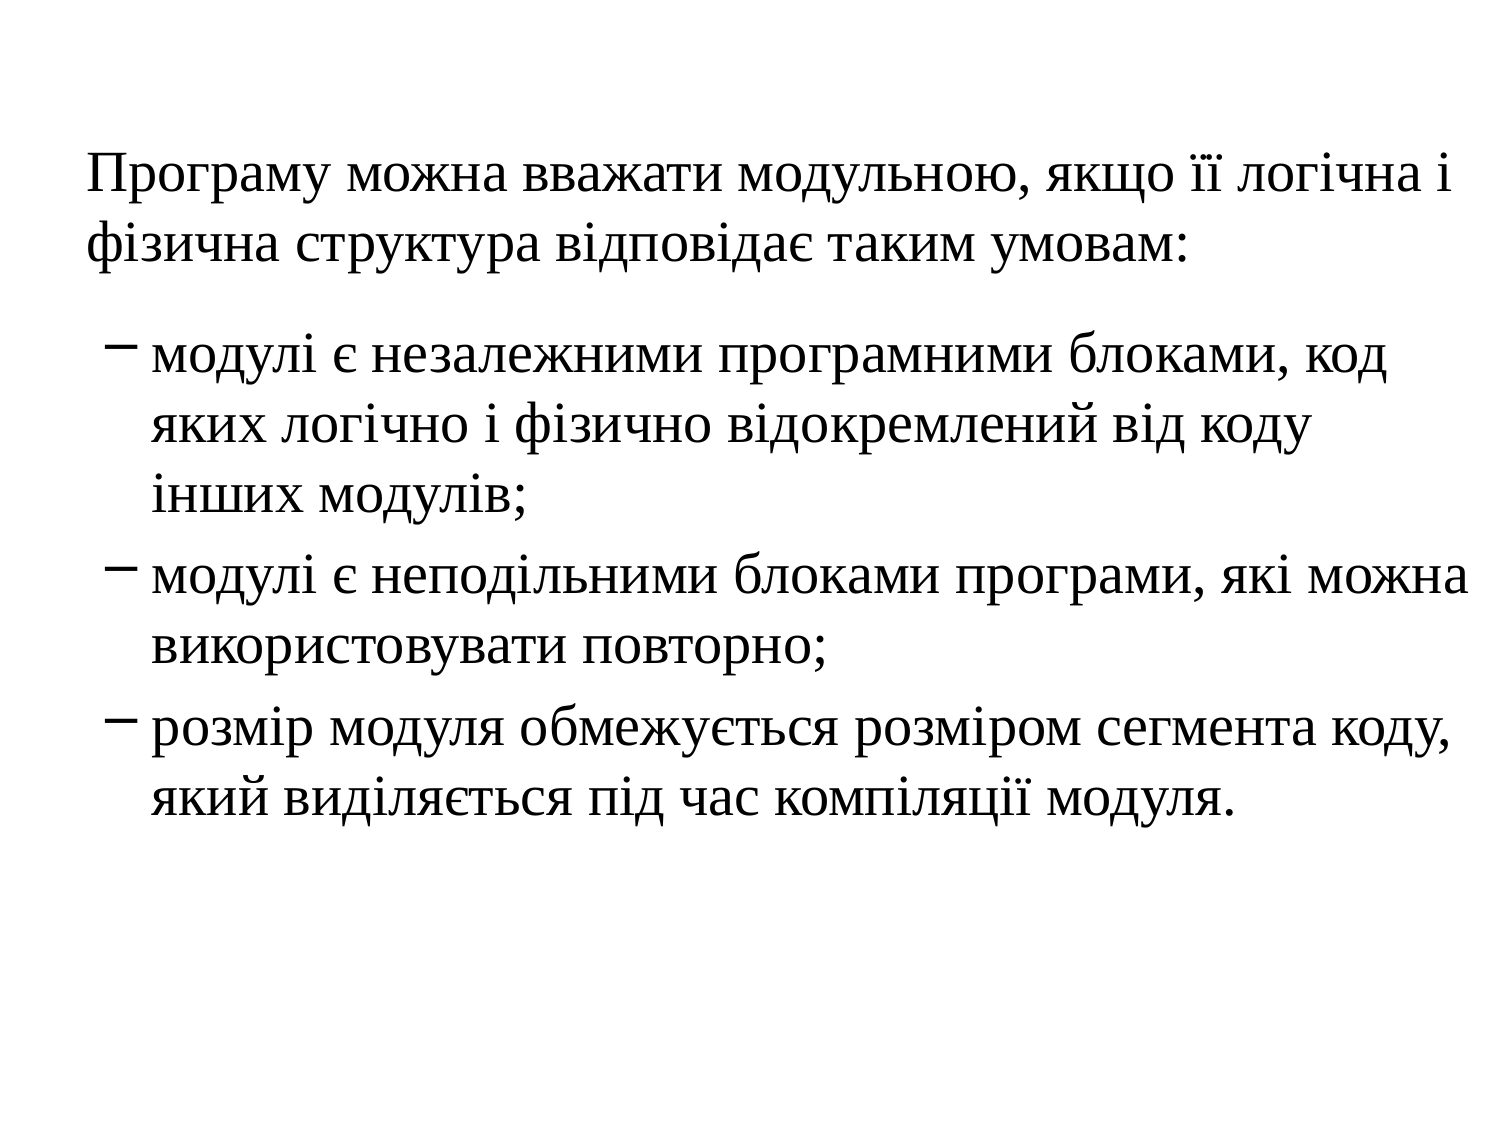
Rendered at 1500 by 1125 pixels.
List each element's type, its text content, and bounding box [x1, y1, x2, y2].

list Програму можна вважати модульною, якщо її логічна і фізична структура відповідає таким умовам: модулі є незалежними програмними блоками, код яких логічно і фізично відокремлений від коду інших модулів; модулі є неподільними блоками програми, які можна використовувати повторно; розмір модуля обмежується розміром сегмента коду, який виділяється під час компіляції модуля. [0, 125, 1500, 1125]
